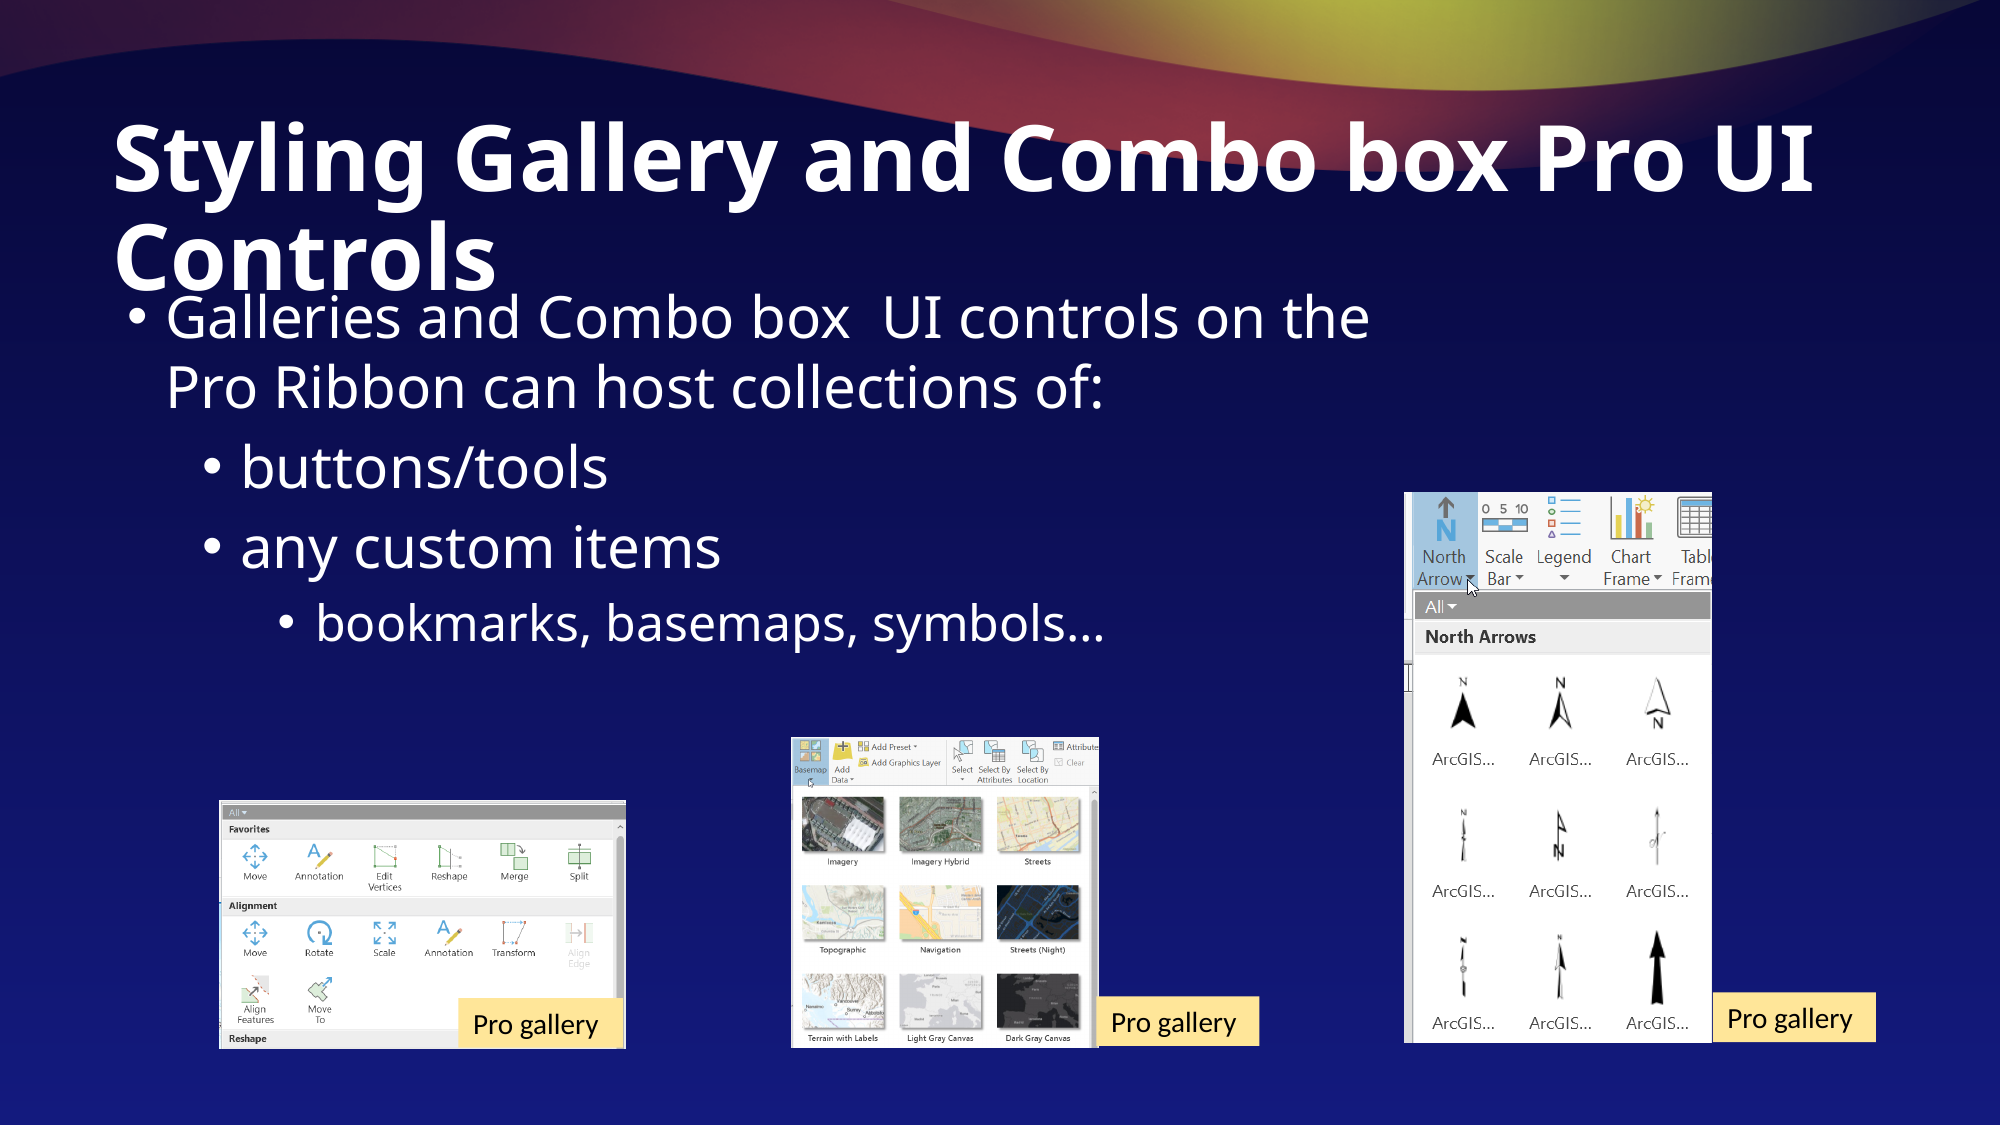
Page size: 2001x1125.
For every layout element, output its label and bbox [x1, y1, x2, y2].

picture [791, 736, 1099, 1048]
text_box [0, 0, 2000, 1125]
picture [1403, 492, 1712, 1044]
picture [219, 799, 626, 1049]
